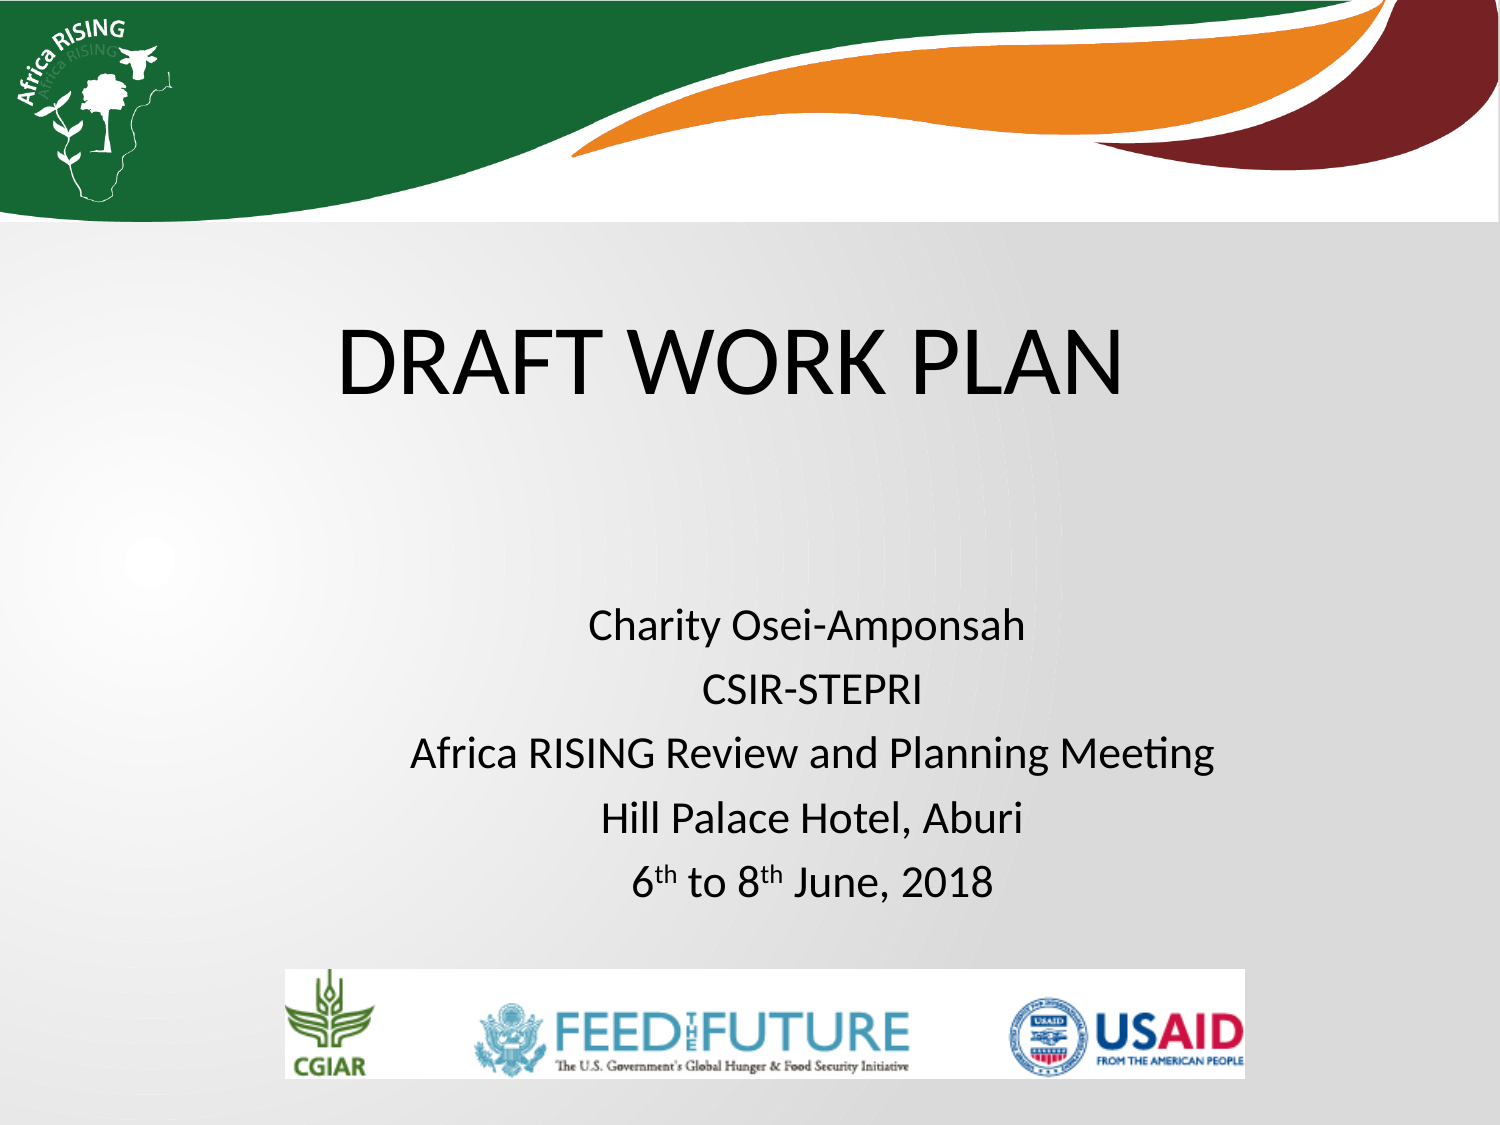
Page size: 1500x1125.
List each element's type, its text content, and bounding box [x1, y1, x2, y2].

list Charity Osei-Amponsah CSIR-STEPRI Africa RISING Review and Planning Meeting Hill Palace Hotel, Aburi 6th to 8th June, 2018 [300, 587, 1307, 925]
list DRAFT WORK PLAN [137, 287, 1307, 475]
picture [0, 0, 1499, 222]
picture [285, 969, 1245, 1079]
